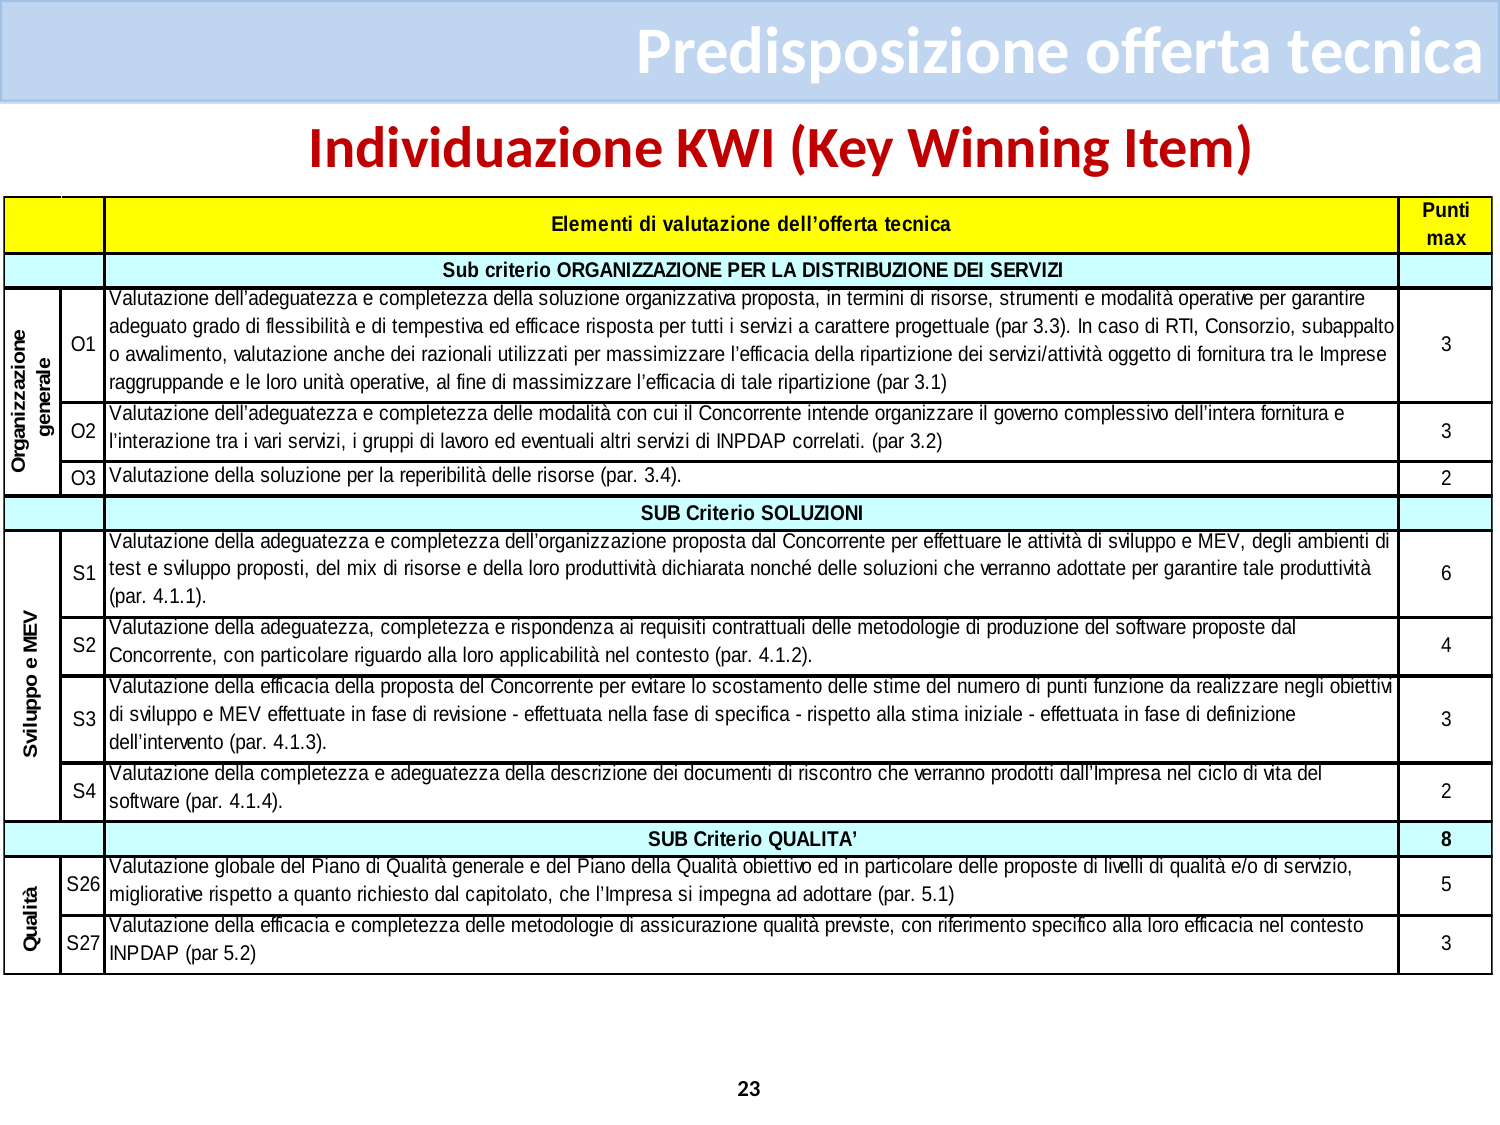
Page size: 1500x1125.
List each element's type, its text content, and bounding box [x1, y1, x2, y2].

text_box 23 [573, 1057, 924, 1118]
text_box Individuazione KWI (Key Winning Item) [0, 101, 1500, 185]
text_box Predisposizione offerta tecnica [560, 0, 1500, 95]
picture [3, 196, 1495, 977]
